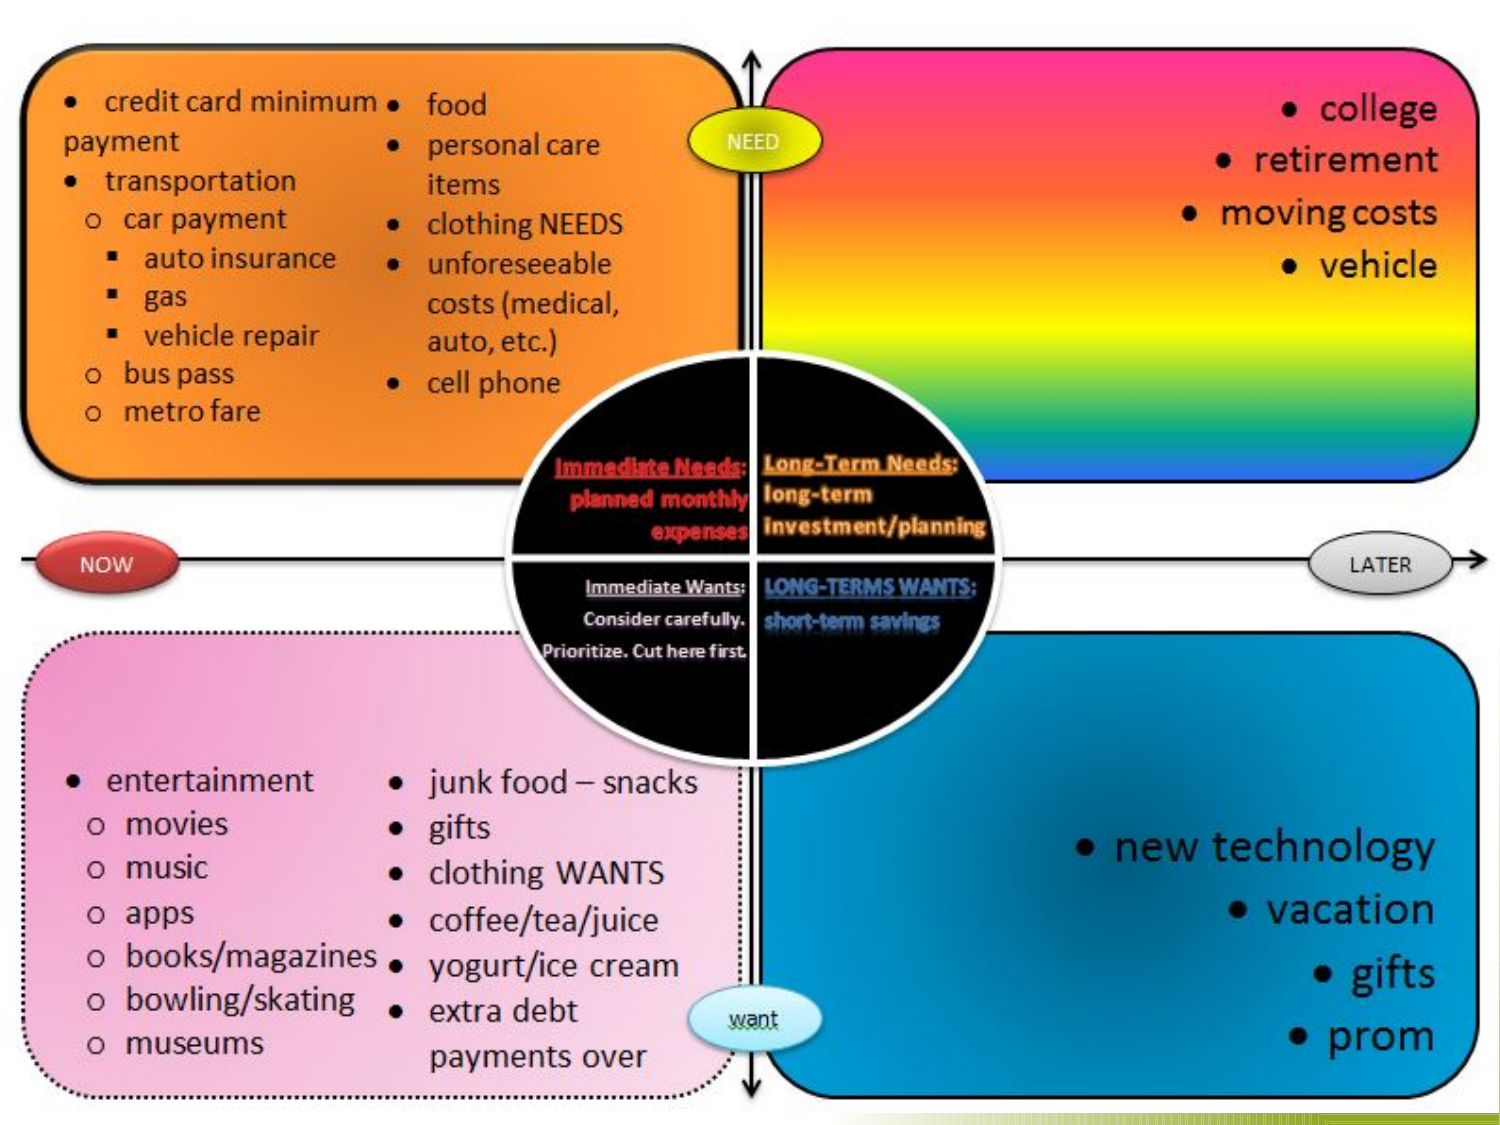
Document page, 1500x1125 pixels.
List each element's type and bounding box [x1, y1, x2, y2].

list [0, 23, 1500, 1113]
